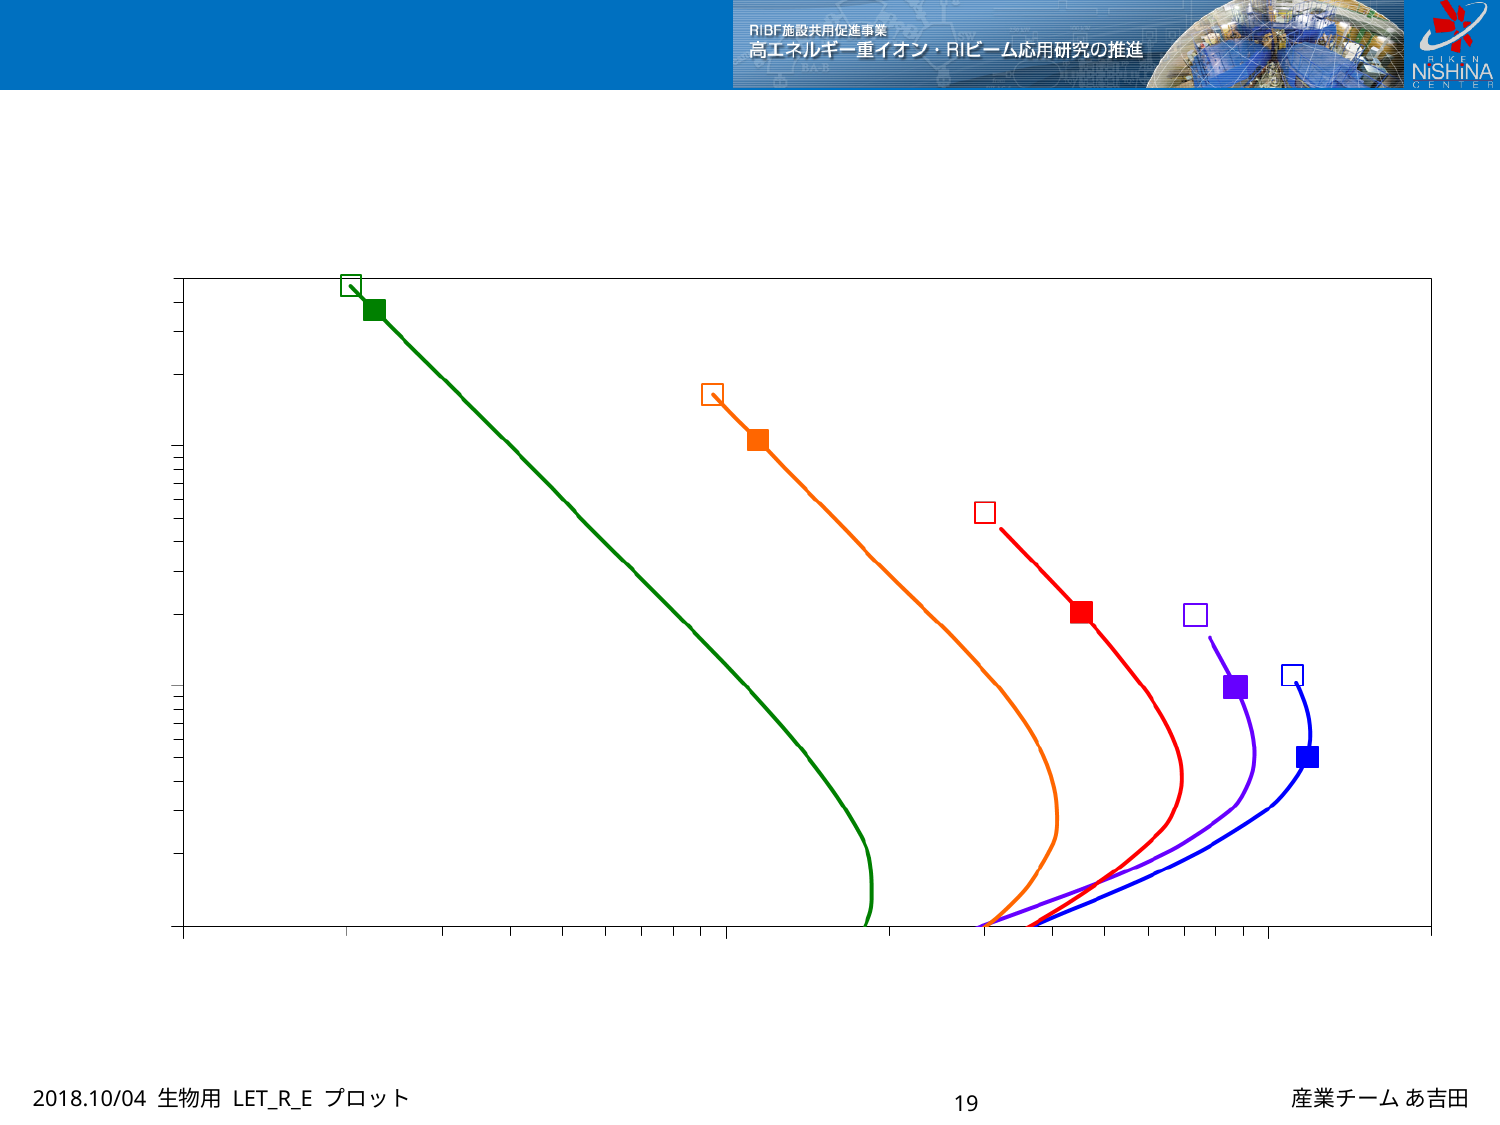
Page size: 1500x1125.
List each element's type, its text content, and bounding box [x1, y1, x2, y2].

slide_number 19 [643, 1081, 994, 1114]
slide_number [17, 1081, 621, 1114]
footer 産業チーム あ吉田 [1009, 1081, 1486, 1114]
picture [0, 0, 1500, 1053]
